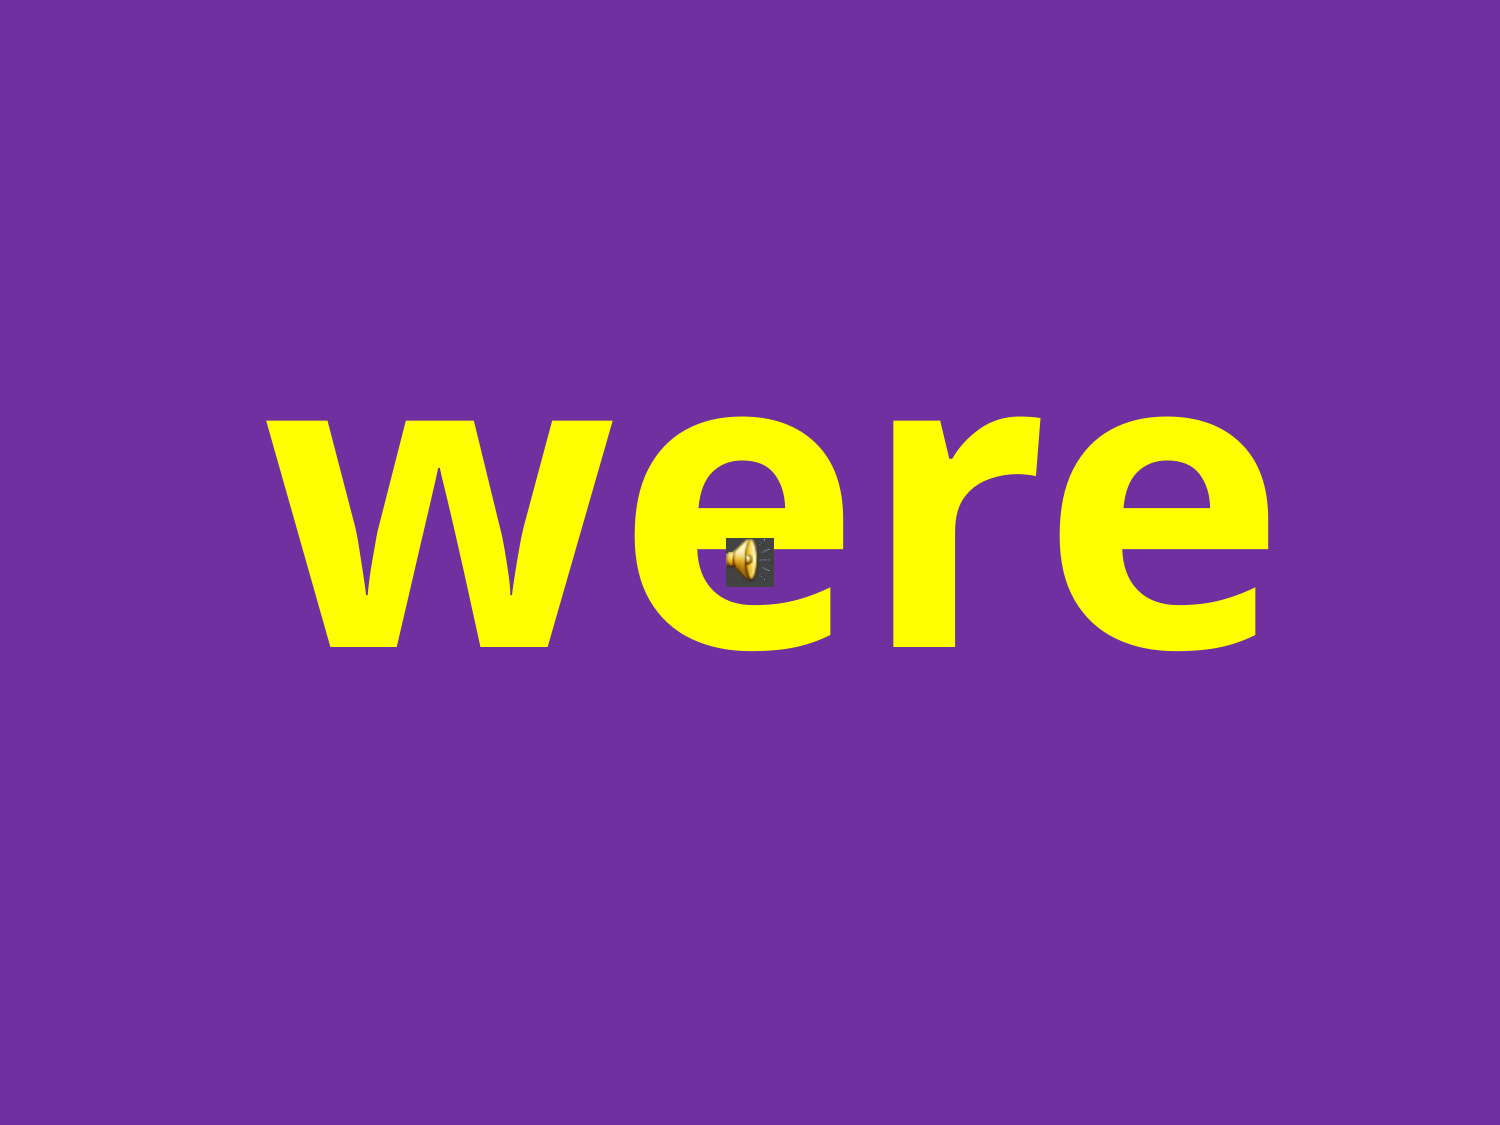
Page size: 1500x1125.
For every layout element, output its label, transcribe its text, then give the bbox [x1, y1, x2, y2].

text_box were [99, 224, 1450, 738]
picture [724, 537, 776, 588]
